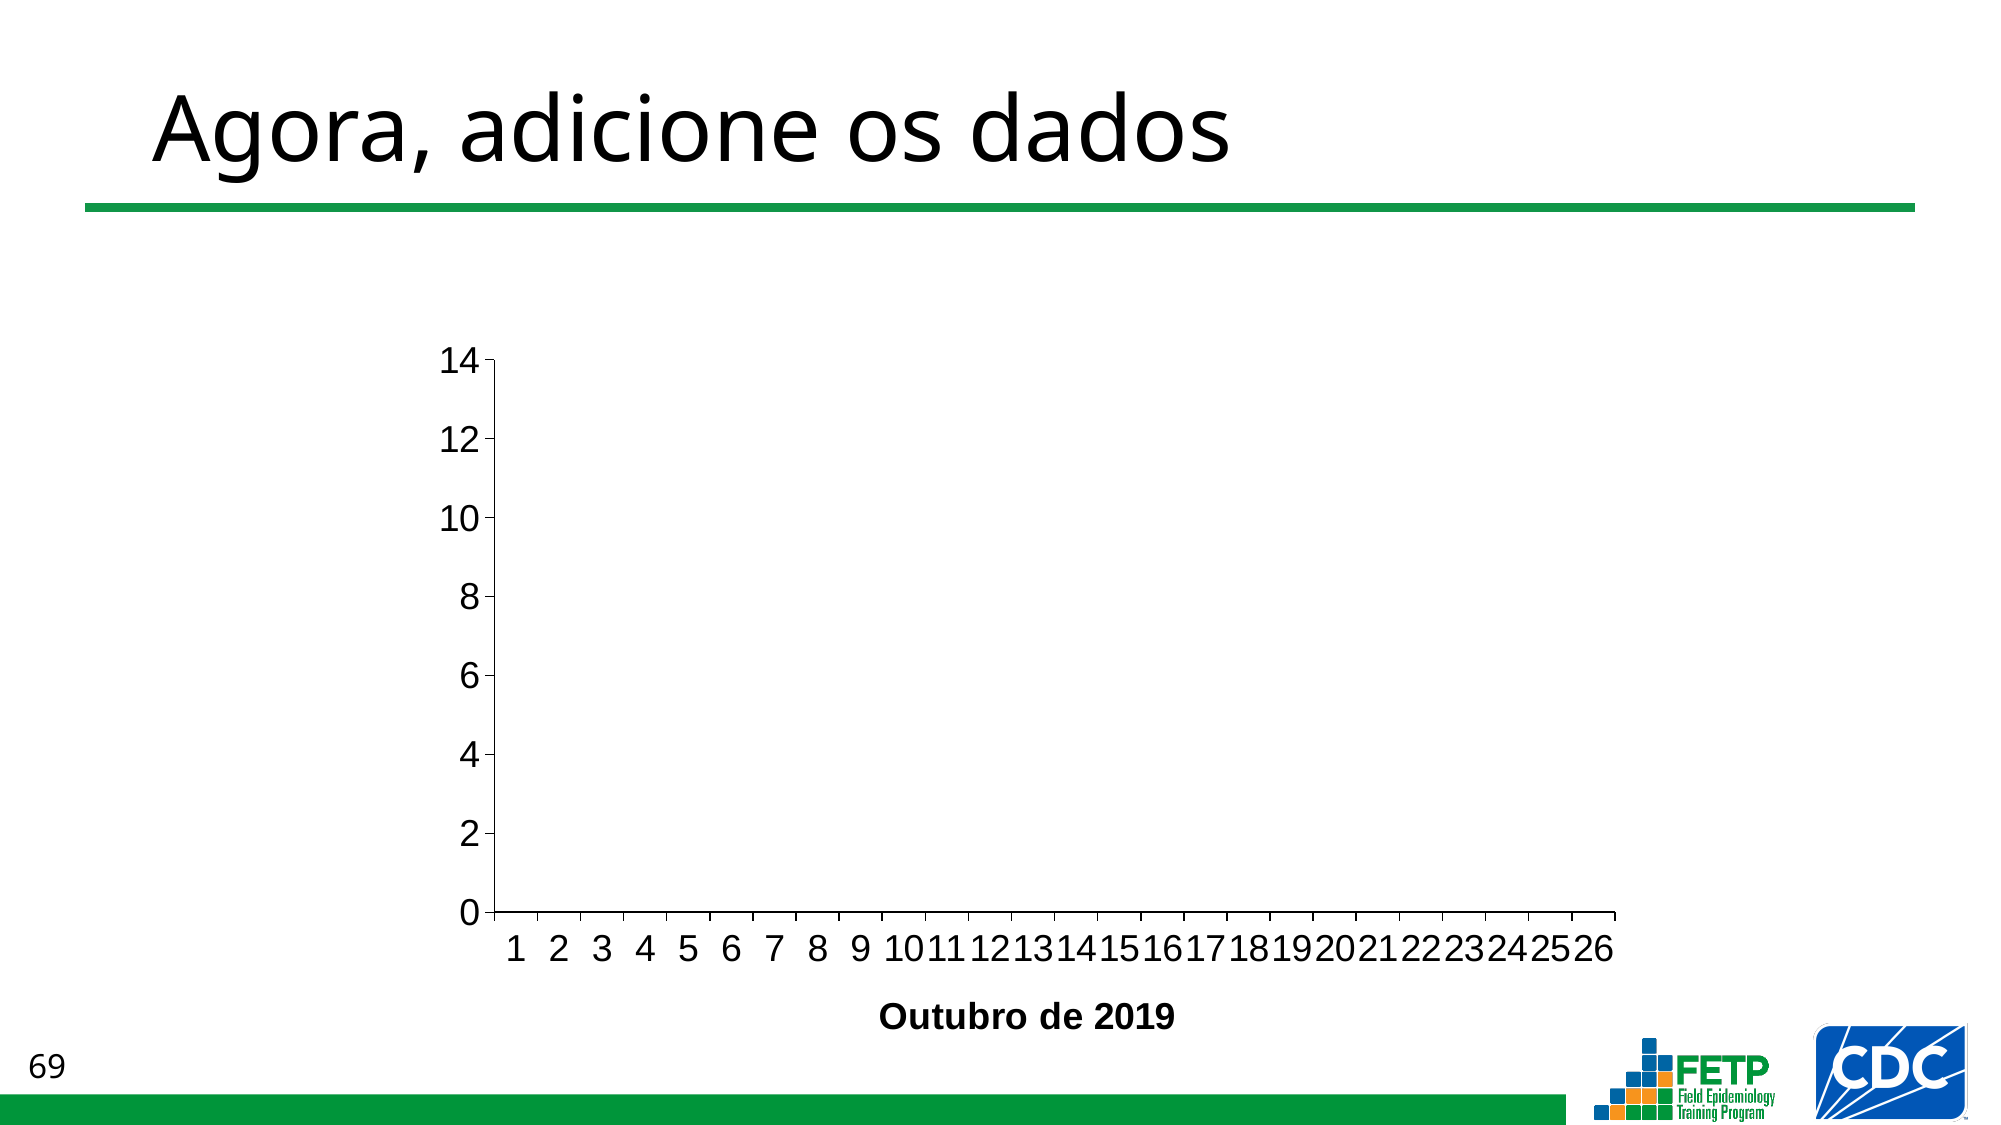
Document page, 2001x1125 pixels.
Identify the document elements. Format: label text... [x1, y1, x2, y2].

picture [1813, 1023, 1968, 1122]
chart [414, 323, 1640, 1074]
title Agora, adicione os dados [137, 75, 1863, 207]
picture [1594, 1038, 1775, 1122]
